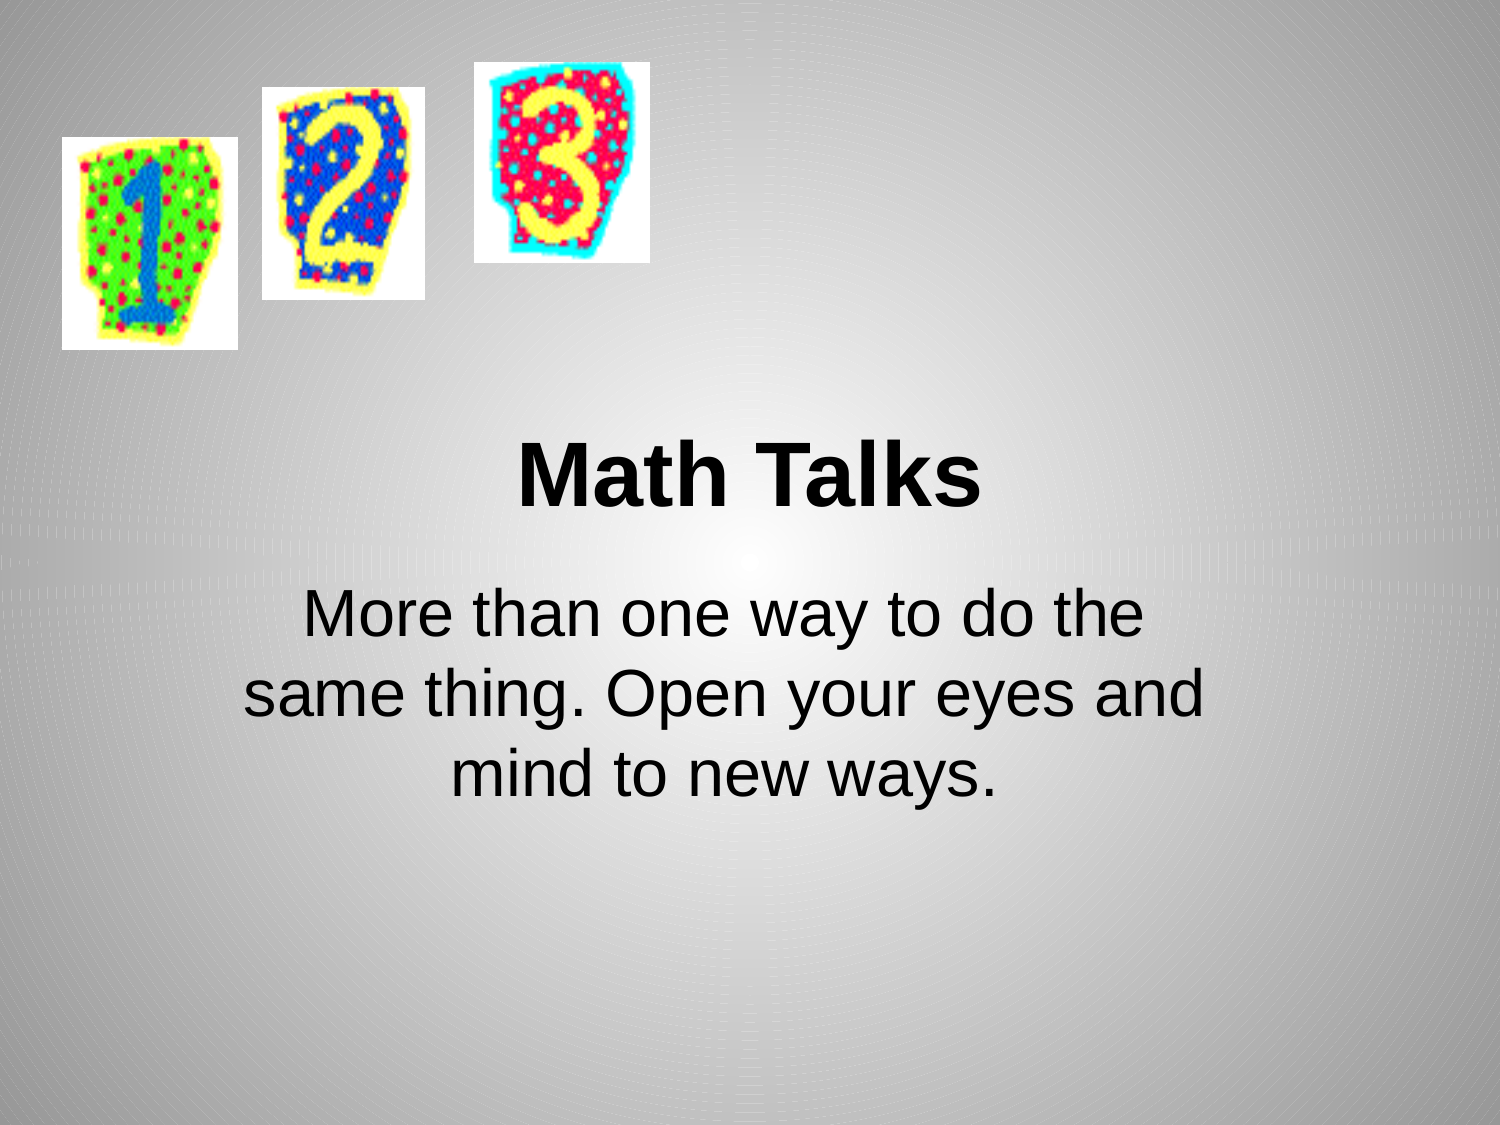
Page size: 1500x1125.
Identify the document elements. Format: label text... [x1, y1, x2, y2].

picture [62, 137, 238, 351]
picture [474, 62, 651, 263]
title Math Talks [112, 349, 1388, 591]
subtitle More than one way to do the same thing. Open your eyes and mind to new ways. [199, 562, 1251, 851]
picture [262, 87, 426, 301]
